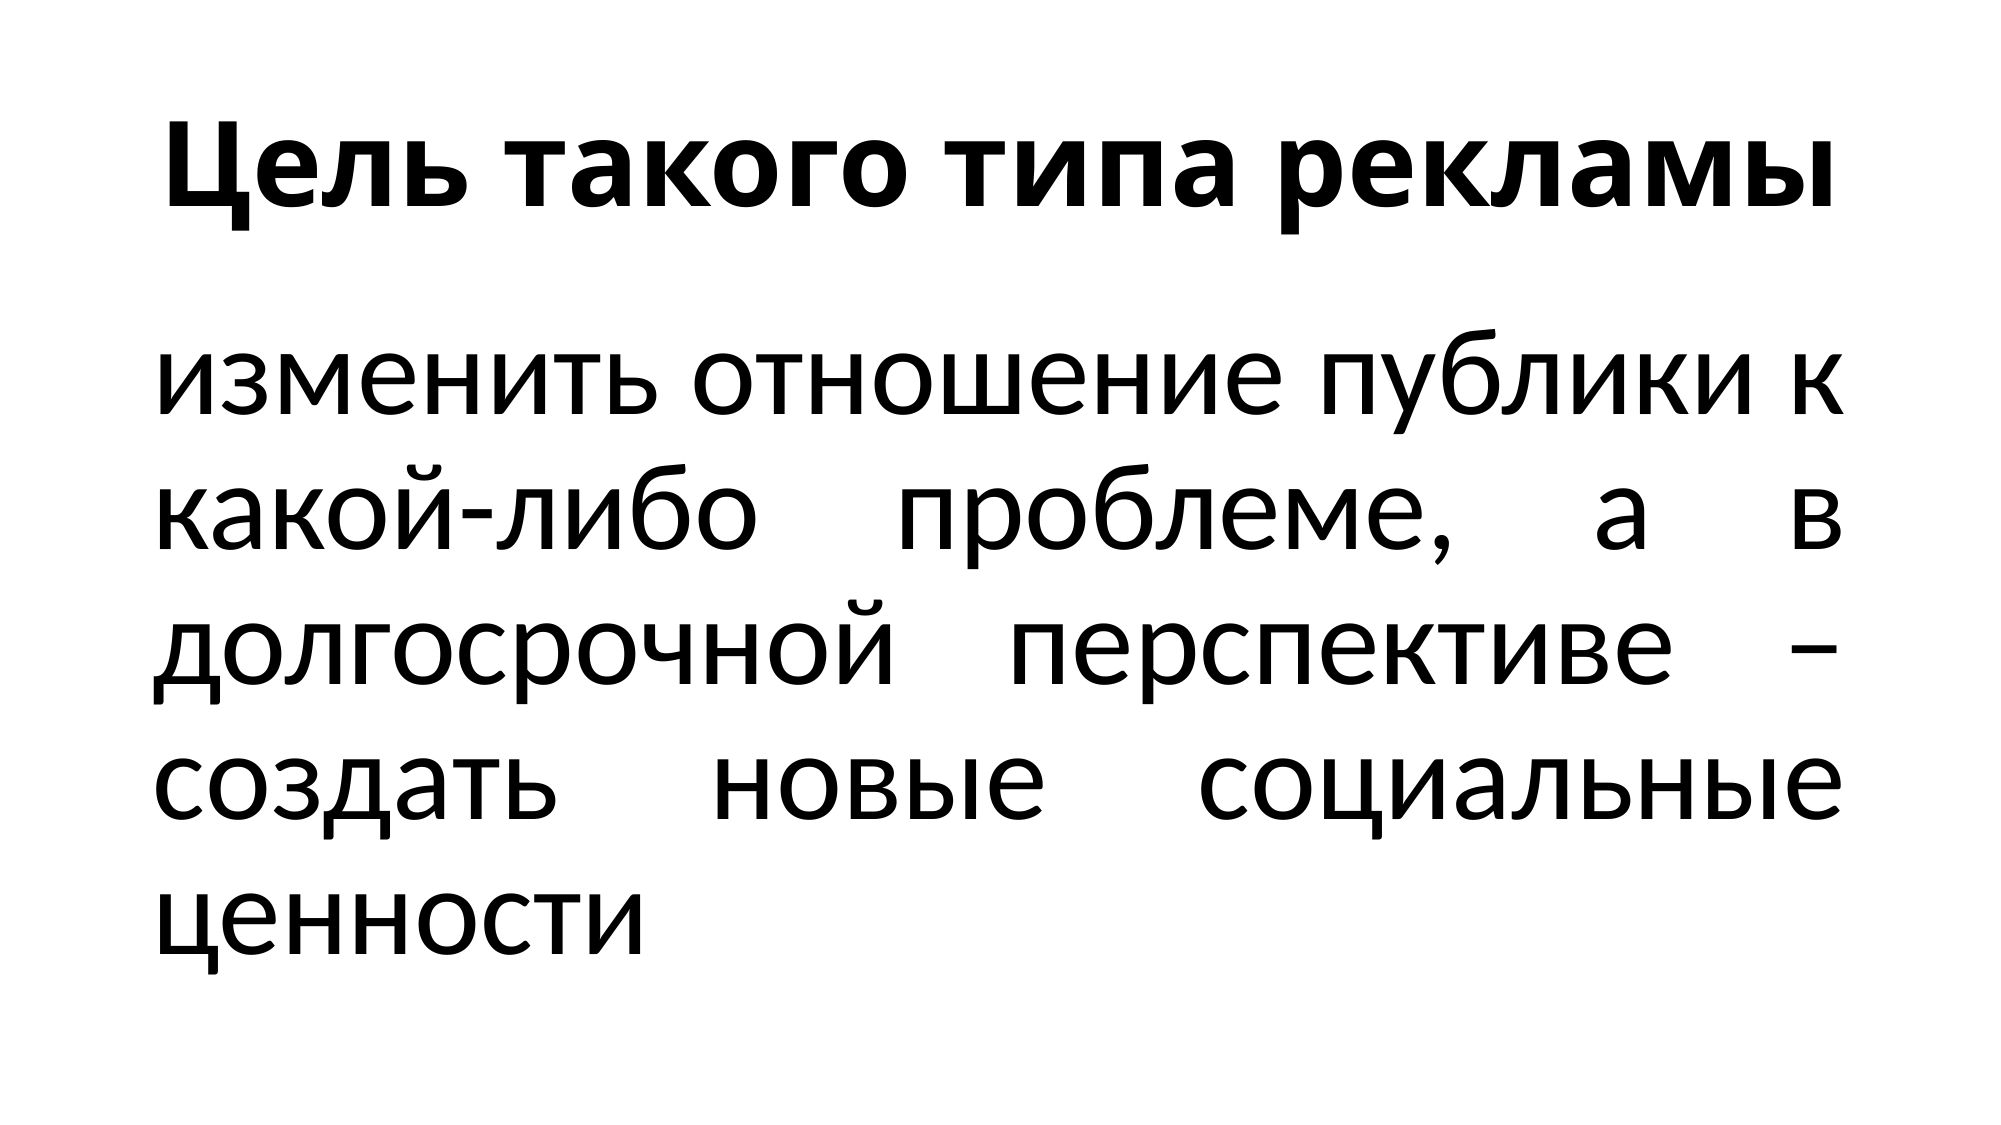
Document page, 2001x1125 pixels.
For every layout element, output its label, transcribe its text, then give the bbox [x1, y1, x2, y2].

title Цель такого типа рекламы [137, 59, 1863, 278]
list изменить отношение публики к какой-либо проблеме, а в долгосрочной перспективе – создать новые социальные ценности [137, 299, 1863, 1014]
